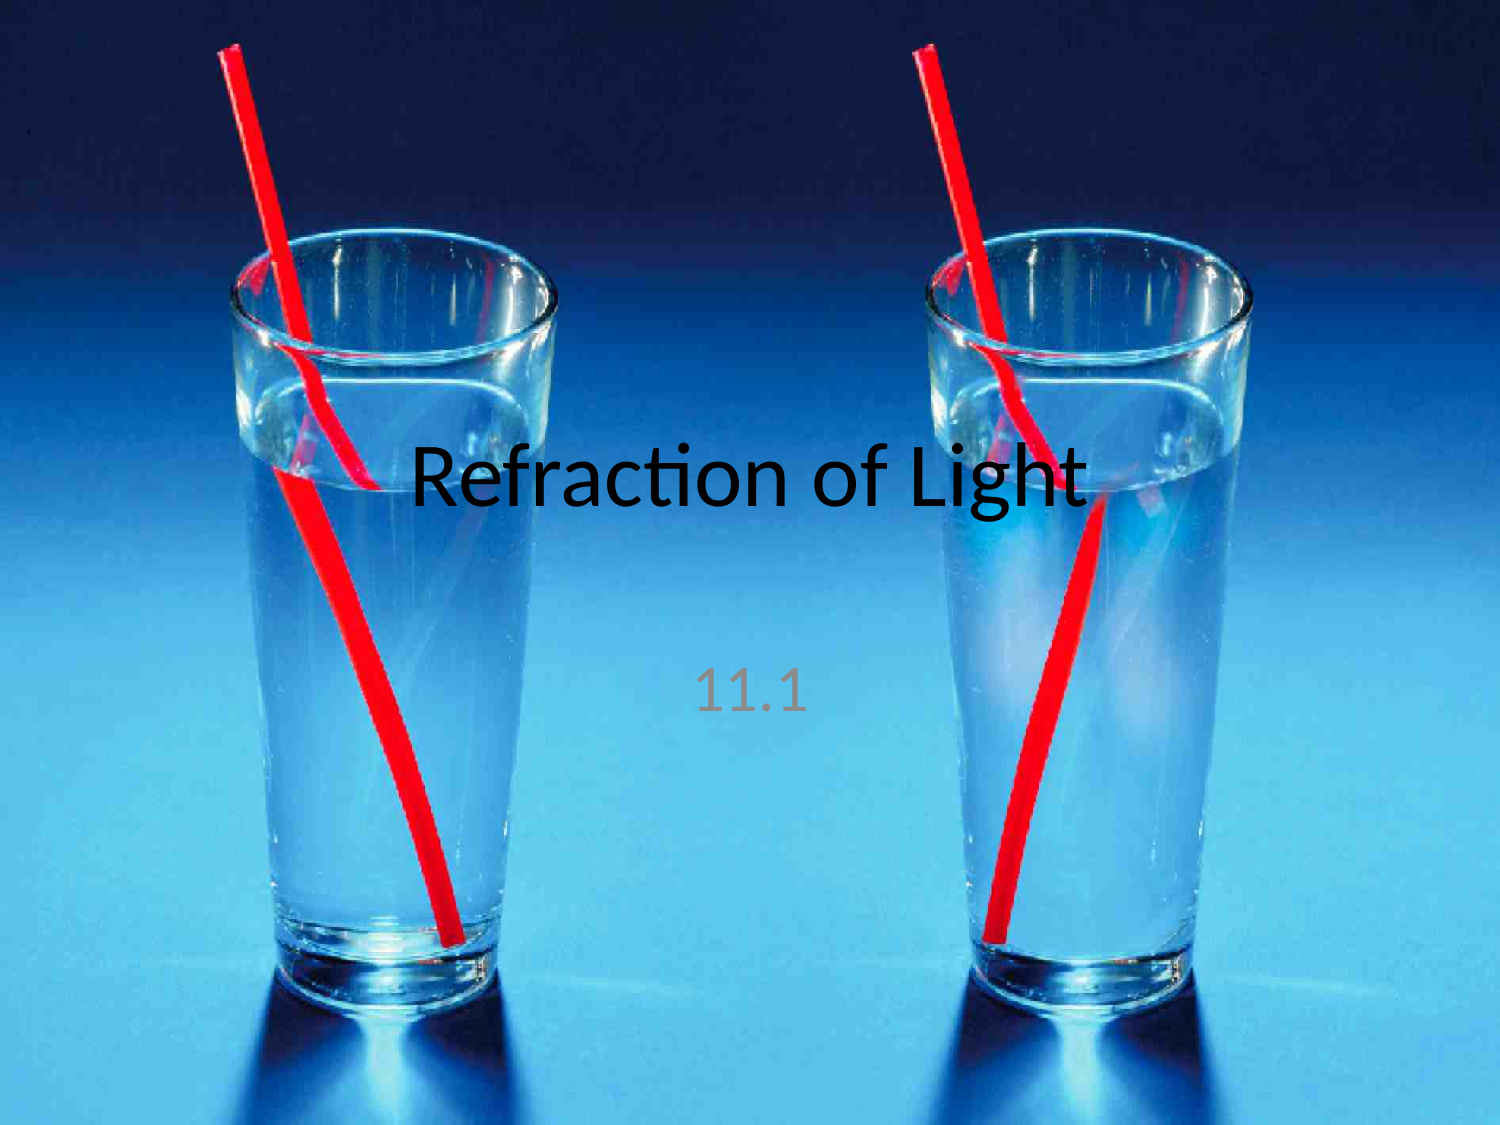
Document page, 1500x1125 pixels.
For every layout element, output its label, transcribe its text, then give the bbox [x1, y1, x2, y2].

subtitle 11.1 [225, 637, 1275, 925]
title Refraction of Light [112, 349, 1388, 591]
picture [0, 0, 1500, 1125]
